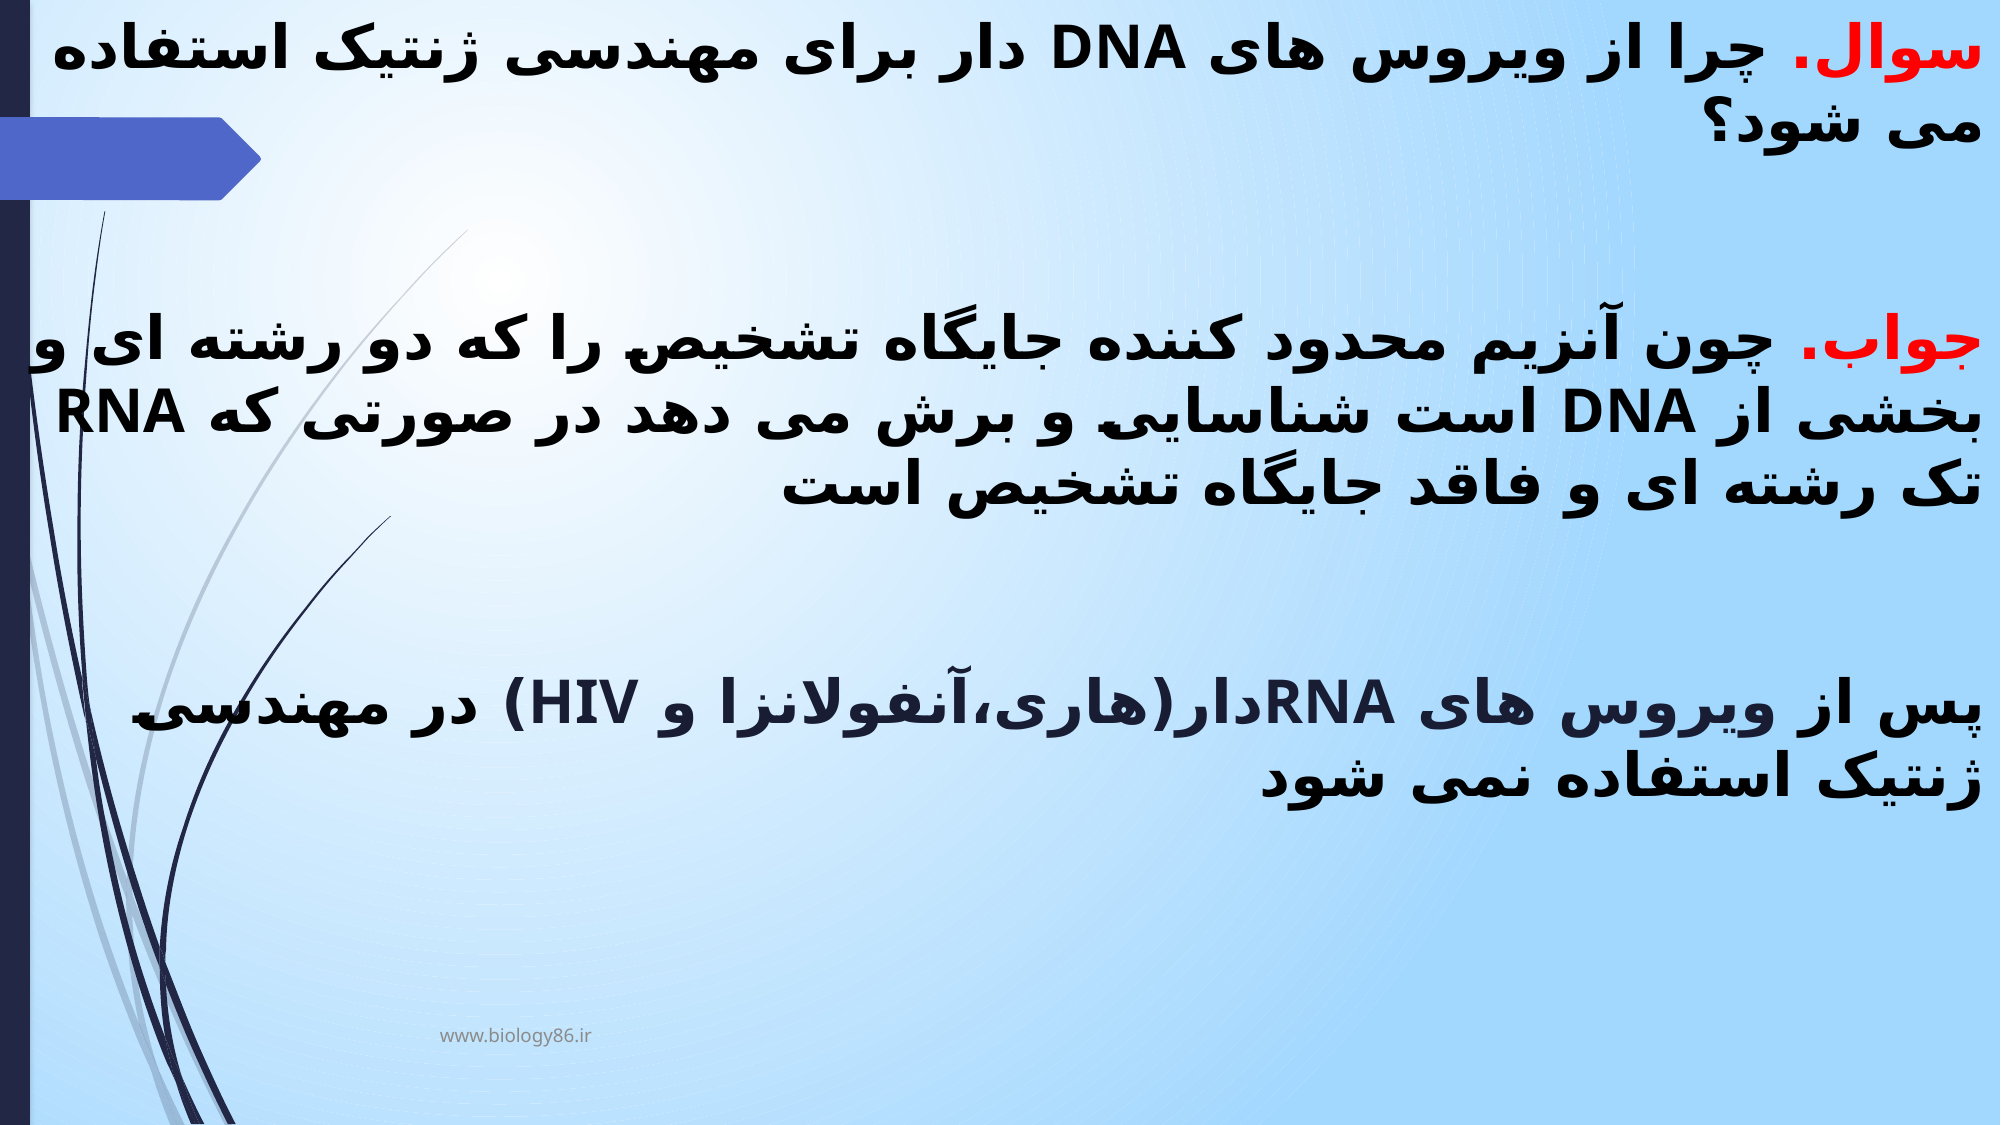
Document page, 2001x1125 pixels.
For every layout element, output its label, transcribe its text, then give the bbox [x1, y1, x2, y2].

title سوال. چرا از ویروس های DNA دار برای مهندسی ژنتیک استفاده می شود؟ جواب. چون آنزیم محدود کننده جایگاه تشخیص را که دو رشته ای و بخشی از DNA است شناسایی و برش می دهد در صورتی که RNA تک رشته ای و فاقد جایگاه تشخیص است پس از ویروس های RNAدار(هاری،آنفولانزا و HIV) در مهندسی ژنتیک استفاده نمی شود [0, 0, 2000, 1125]
footer www.biology86.ir [424, 1006, 1675, 1067]
